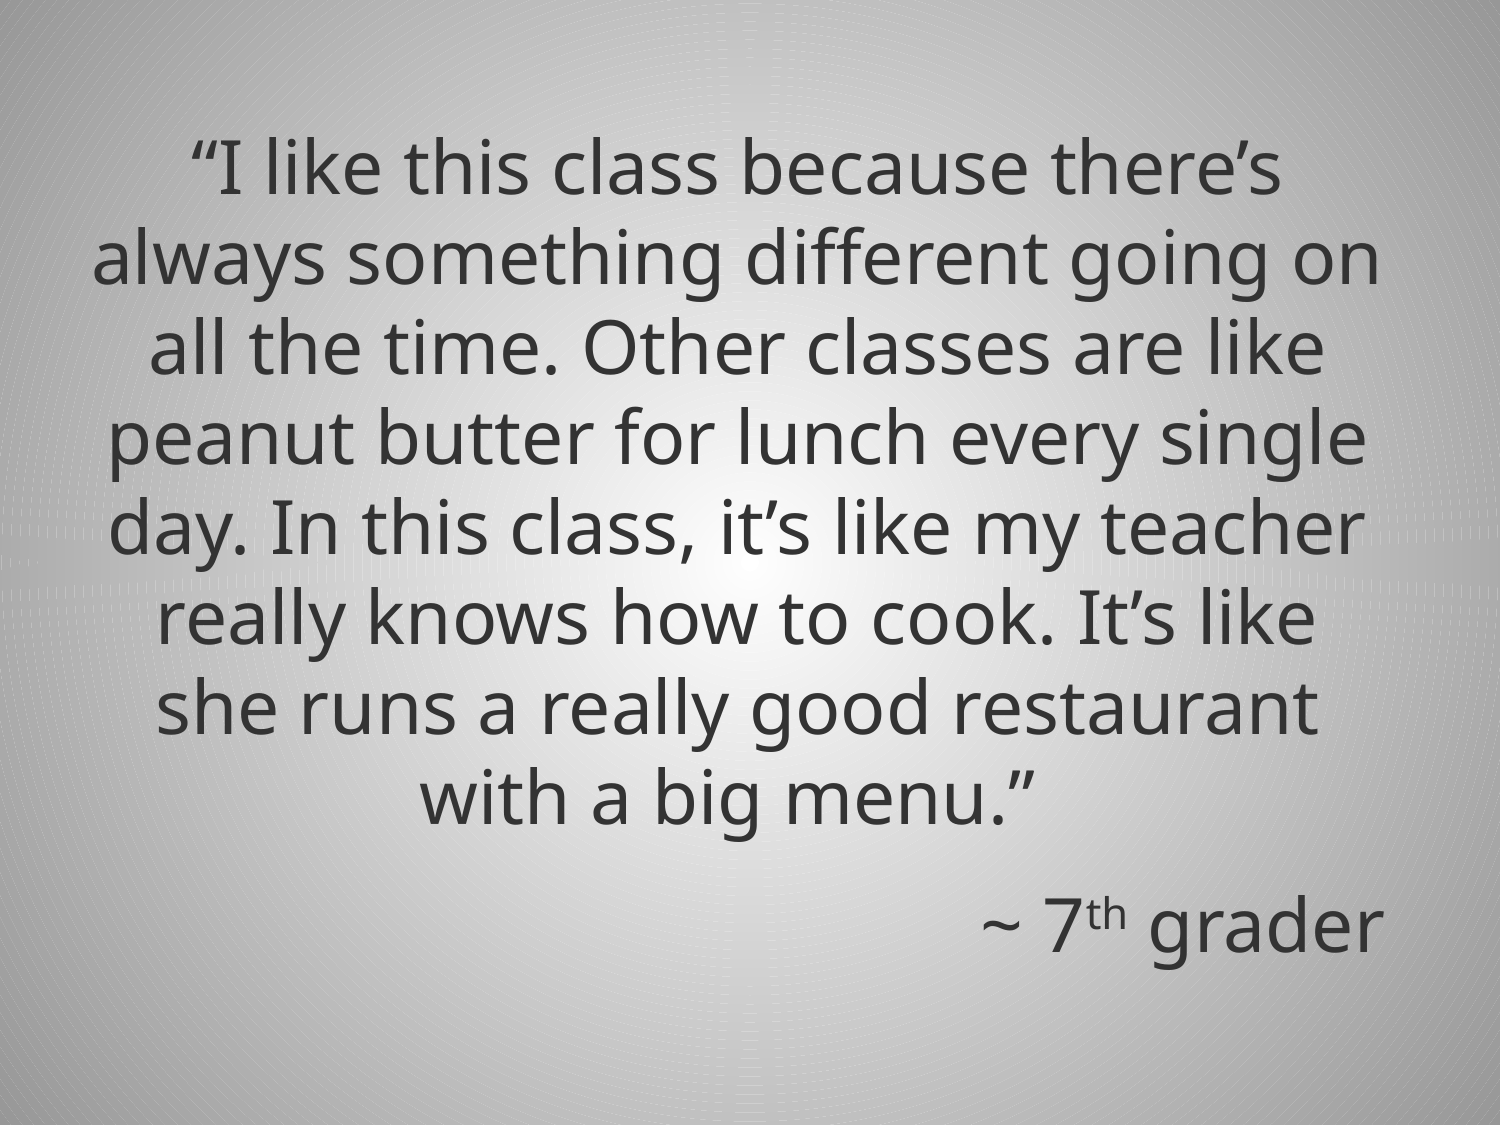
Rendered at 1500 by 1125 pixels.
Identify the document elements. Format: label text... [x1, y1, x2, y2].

text_box “I like this class because there’s always something different going on all the time. Other classes are like peanut butter for lunch every single day. In this class, it’s like my teacher really knows how to cook. It’s like she runs a really good restaurant with a big menu.” ~ 7th grader [75, 112, 1400, 975]
